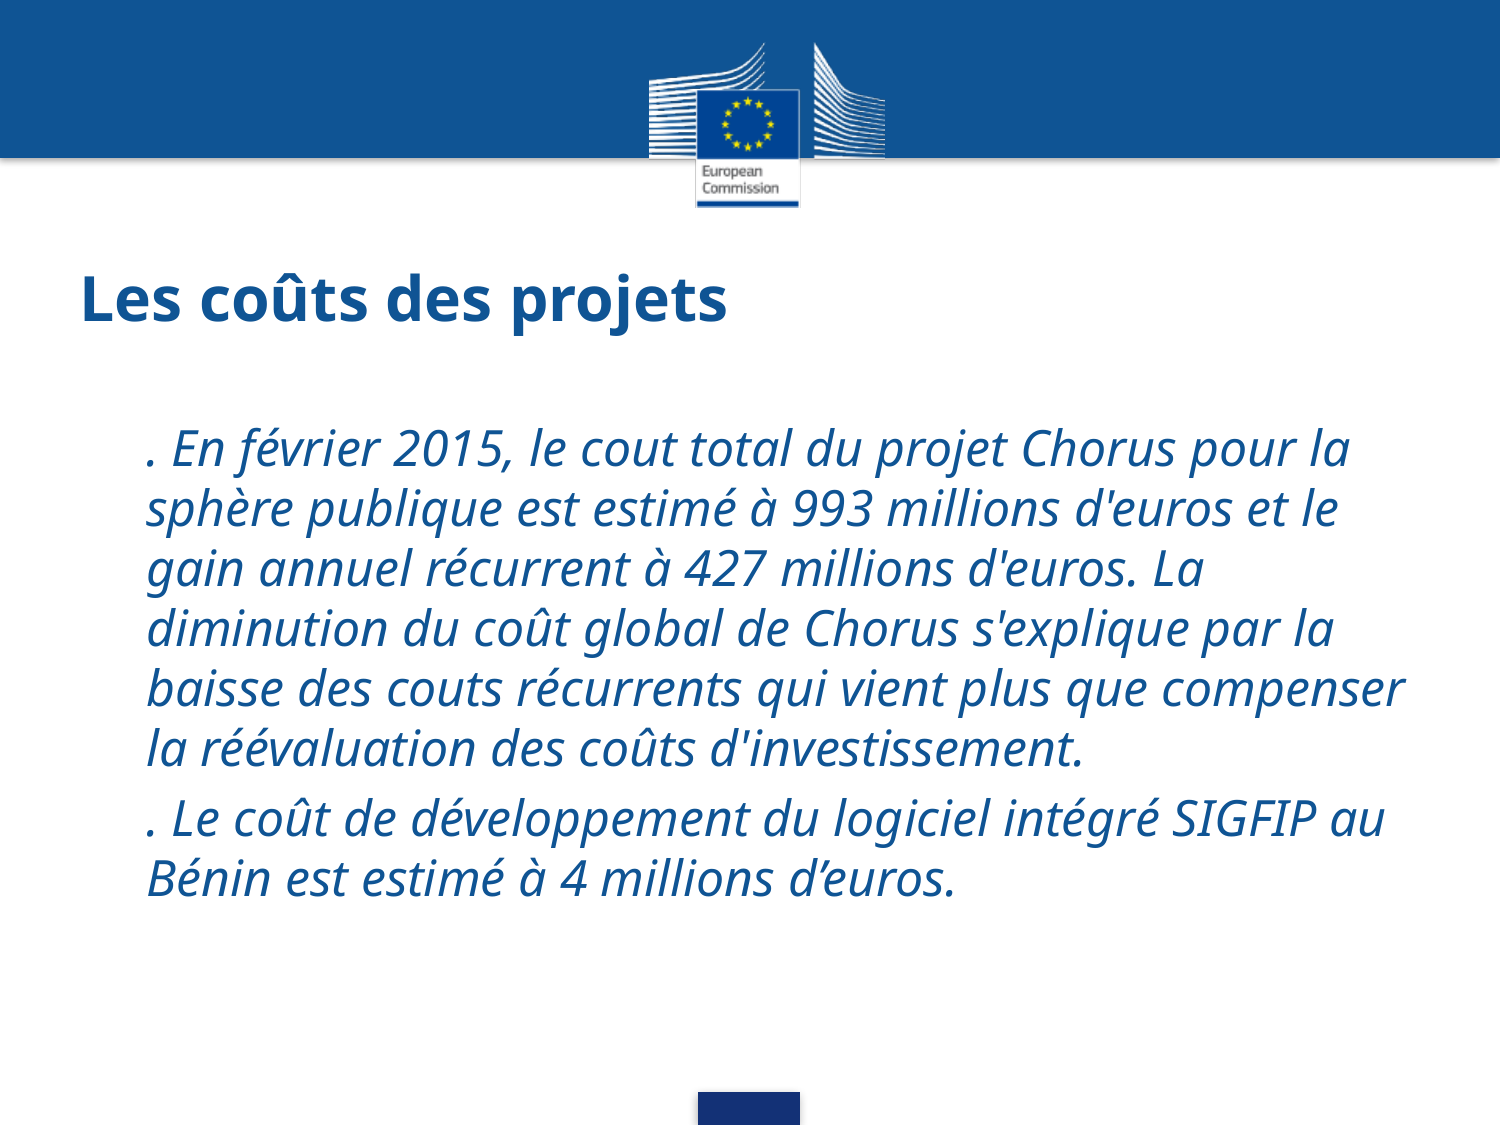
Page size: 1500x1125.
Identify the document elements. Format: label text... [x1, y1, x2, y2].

picture [649, 42, 885, 208]
list . En février 2015, le cout total du projet Chorus pour la sphère publique est estimé à 993 millions d'euros et le gain annuel récurrent à 427 millions d'euros. La diminution du coût global de Chorus s'explique par la baisse des couts récurrents qui vient plus que compenser la réévaluation des coûts d'investissement. . Le coût de développement du logiciel intégré SIGFIP au Bénin est estimé à 4 millions d’euros. [75, 408, 1425, 988]
title Les coûts des projets [64, 219, 1415, 374]
